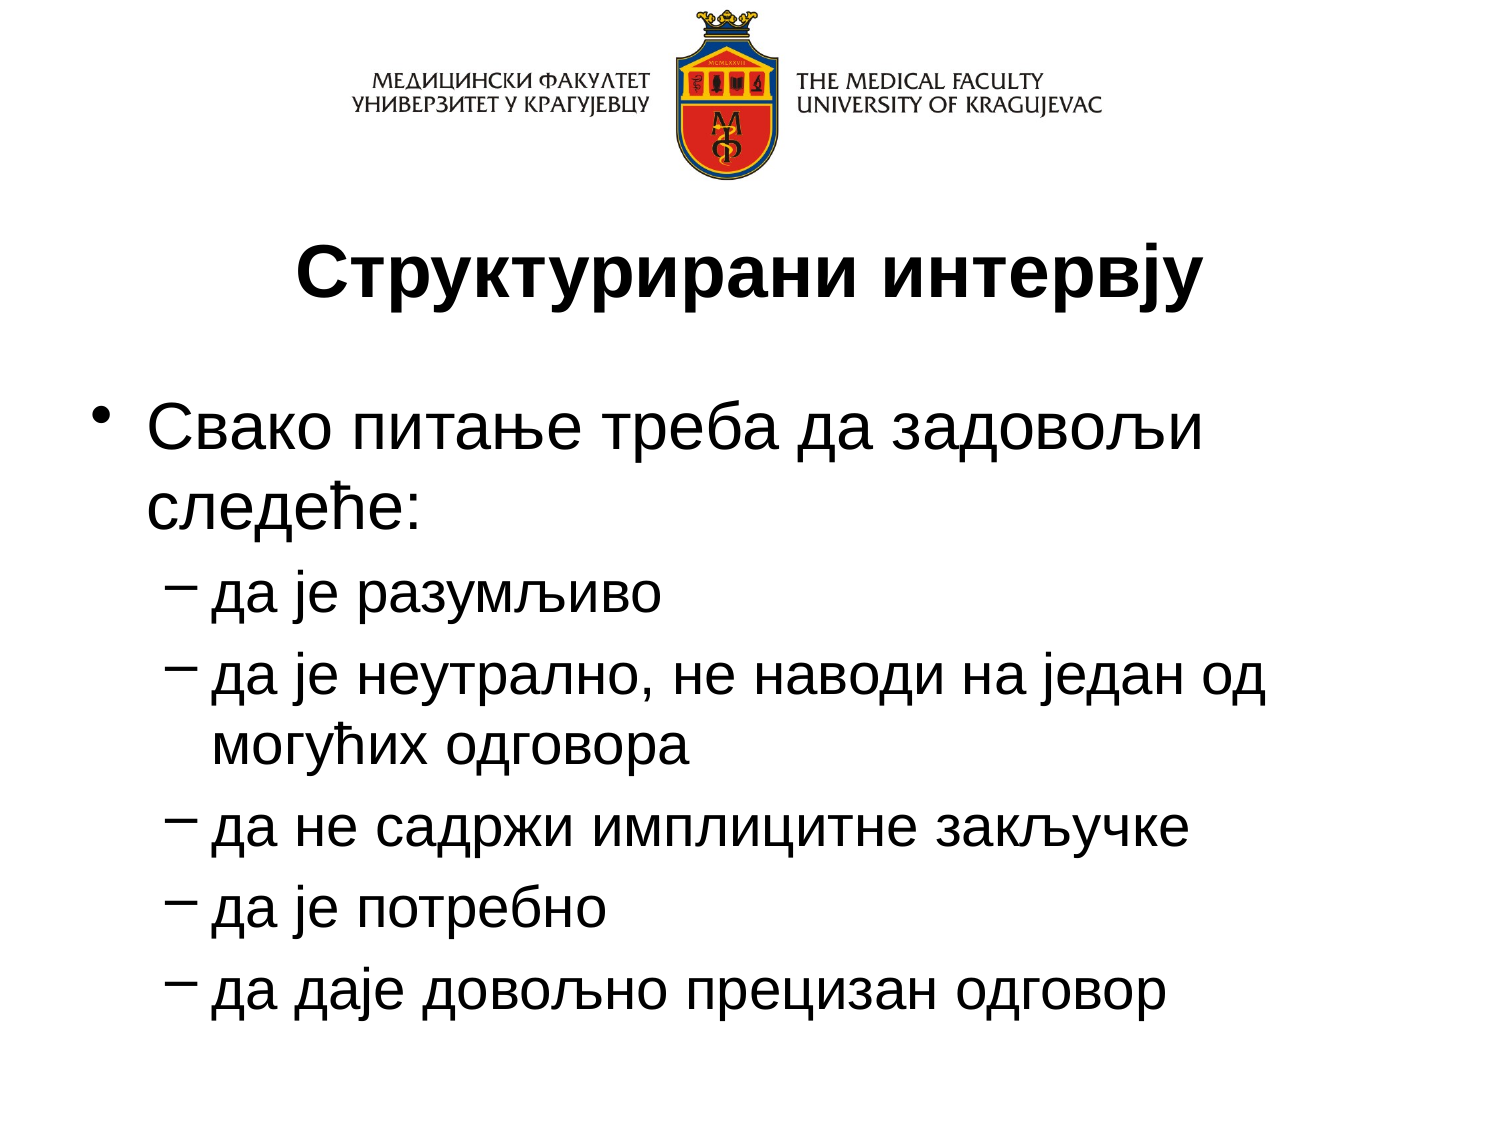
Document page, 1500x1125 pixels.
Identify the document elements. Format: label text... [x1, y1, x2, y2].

picture [328, 0, 1125, 173]
list Свако питање треба да задовољи следеће: да је разумљиво да је неутрално, не наводи на један од могућих одговора да не садржи имплицитне закључке да је потребно да даје довољно прецизан одговор [74, 374, 1426, 1118]
title Структурирани интервју [74, 173, 1426, 362]
